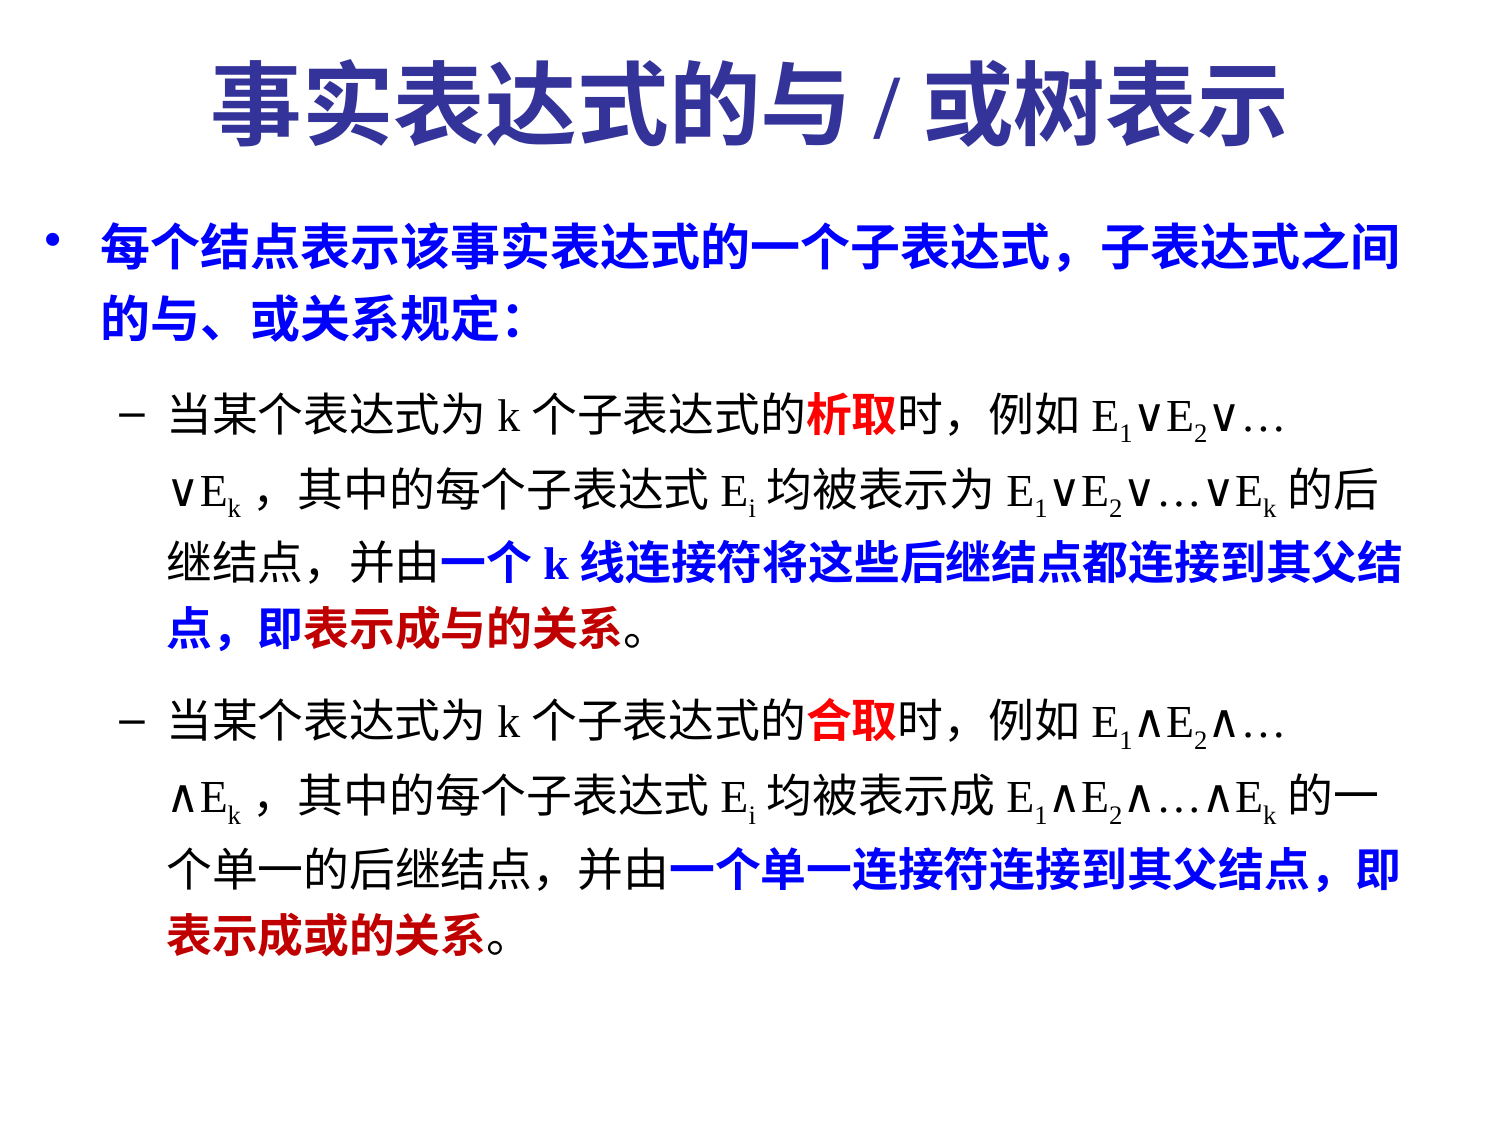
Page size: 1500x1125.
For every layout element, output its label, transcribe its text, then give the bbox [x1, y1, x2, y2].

list 每个结点表示该事实表达式的一个子表达式，子表达式之间的与、或关系规定： 当某个表达式为k个子表达式的析取时，例如E1∨E2∨…∨Ek，其中的每个子表达式Ei均被表示为E1∨E2∨…∨Ek的后继结点，并由一个k线连接符将这些后继结点都连接到其父结点，即表示成与的关系。 当某个表达式为k个子表达式的合取时，例如E1∧E2∧…∧Ek，其中的每个子表达式Ei均被表示成E1∧E2∧…∧Ek的一个单一的后继结点，并由一个单一连接符连接到其父结点，即表示成或的关系。 [29, 196, 1425, 1106]
text_box 事实表达式的与/或树表示 [74, 7, 1425, 197]
